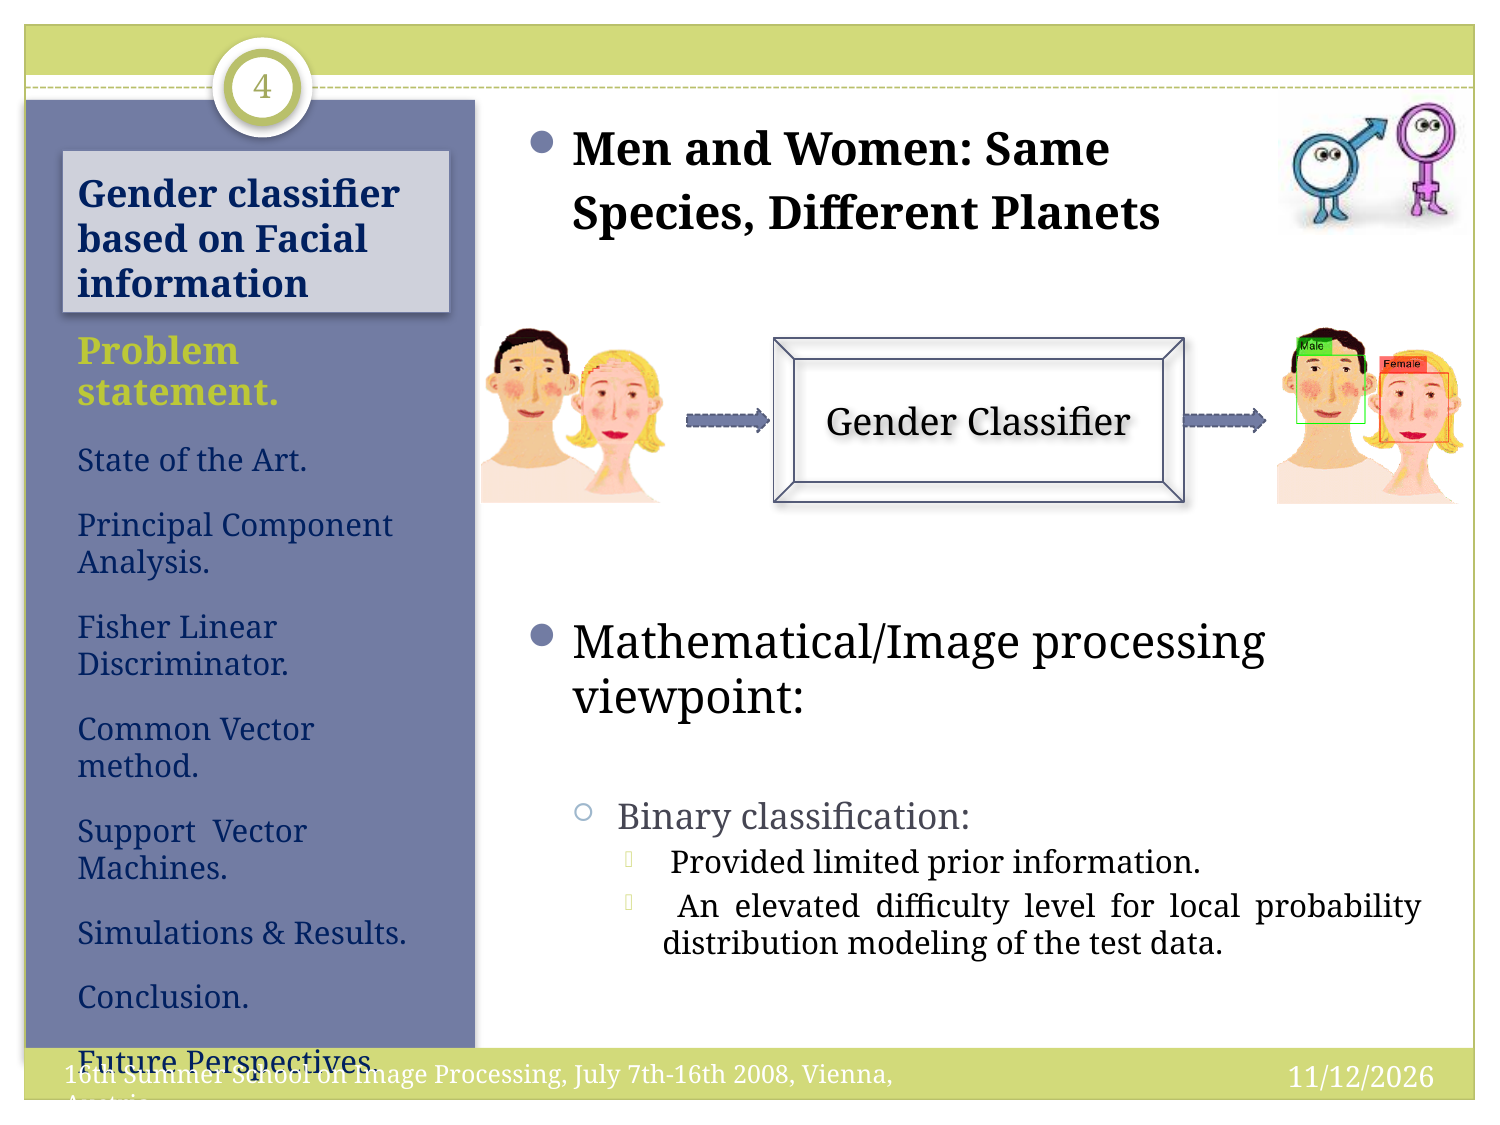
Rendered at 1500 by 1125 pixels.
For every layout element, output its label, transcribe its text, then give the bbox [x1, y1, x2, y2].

title Gender classifier based on Facial information [62, 149, 451, 313]
picture [480, 326, 667, 505]
text_box [1182, 407, 1267, 434]
text_box [686, 407, 770, 434]
text_box Gender Classifier [772, 337, 1185, 504]
list Men and Women: Same Species, Different Planets Mathematical/Image processing viewpoint: Binary classification: Provided limited prior information. An elevated difficulty level for local probability distribution modeling of the test data. [512, 112, 1438, 1000]
picture [1277, 326, 1464, 505]
footer 16th Summer School on Image Processing, July 7th-16th 2008, Vienna, Austria. [49, 1051, 1008, 1112]
picture [1277, 90, 1471, 235]
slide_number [950, 1050, 1450, 1111]
slide_number 4 [225, 51, 300, 124]
list Problem statement. State of the Art. Principal Component Analysis. Fisher Linear Discriminator. Common Vector method. Support Vector Machines. Simulations & Results. Conclusion. Future Perspectives. [62, 324, 450, 1005]
